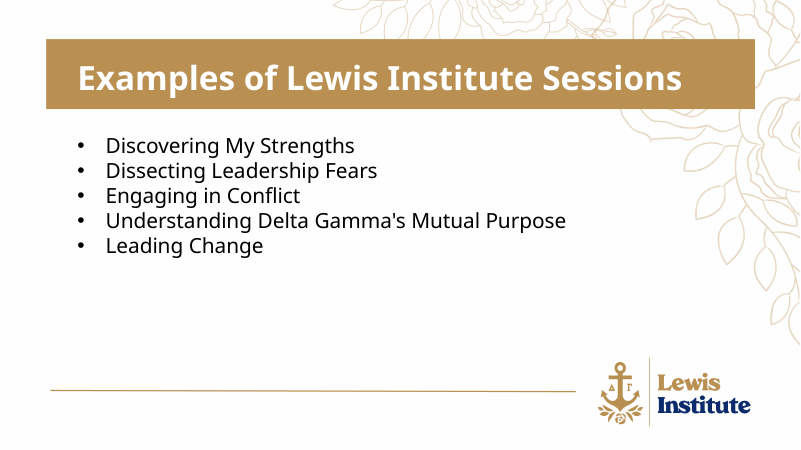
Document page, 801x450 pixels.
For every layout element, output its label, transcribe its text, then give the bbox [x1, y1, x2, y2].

list Discovering My Strengths Dissecting Leadership Fears Engaging in Conflict Understanding Delta Gamma's Mutual Purpose Leading Change [62, 125, 738, 350]
list Examples of Lewis Institute Sessions [62, 50, 738, 100]
picture [0, 0, 801, 450]
